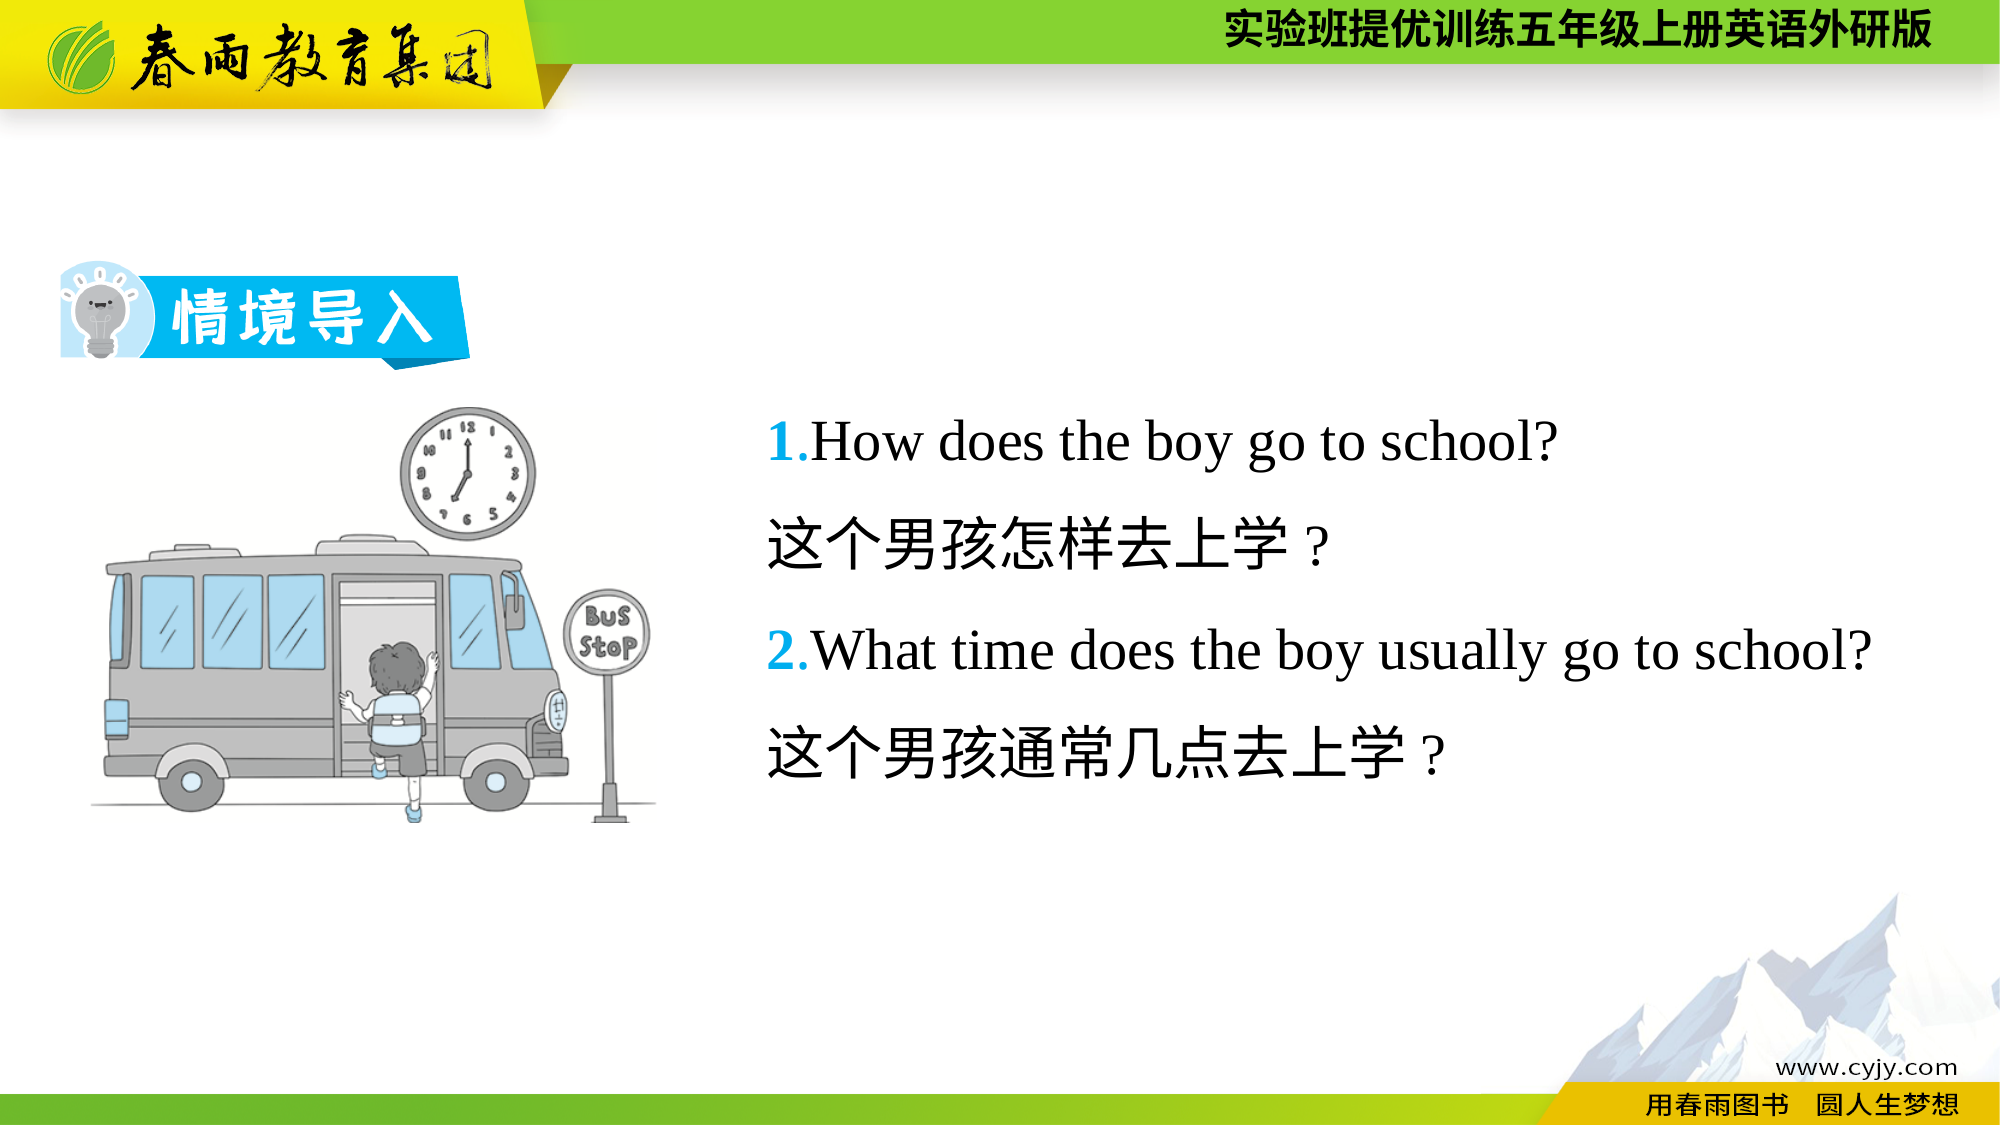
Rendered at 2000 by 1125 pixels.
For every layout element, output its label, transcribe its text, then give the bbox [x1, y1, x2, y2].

picture [0, 0, 2000, 1125]
list 1.How does the boy go to school? 这个男孩怎样去上学? 2.What time does the boy usually go to school? 这个男孩通常几点去上学? [59, 184, 1944, 836]
